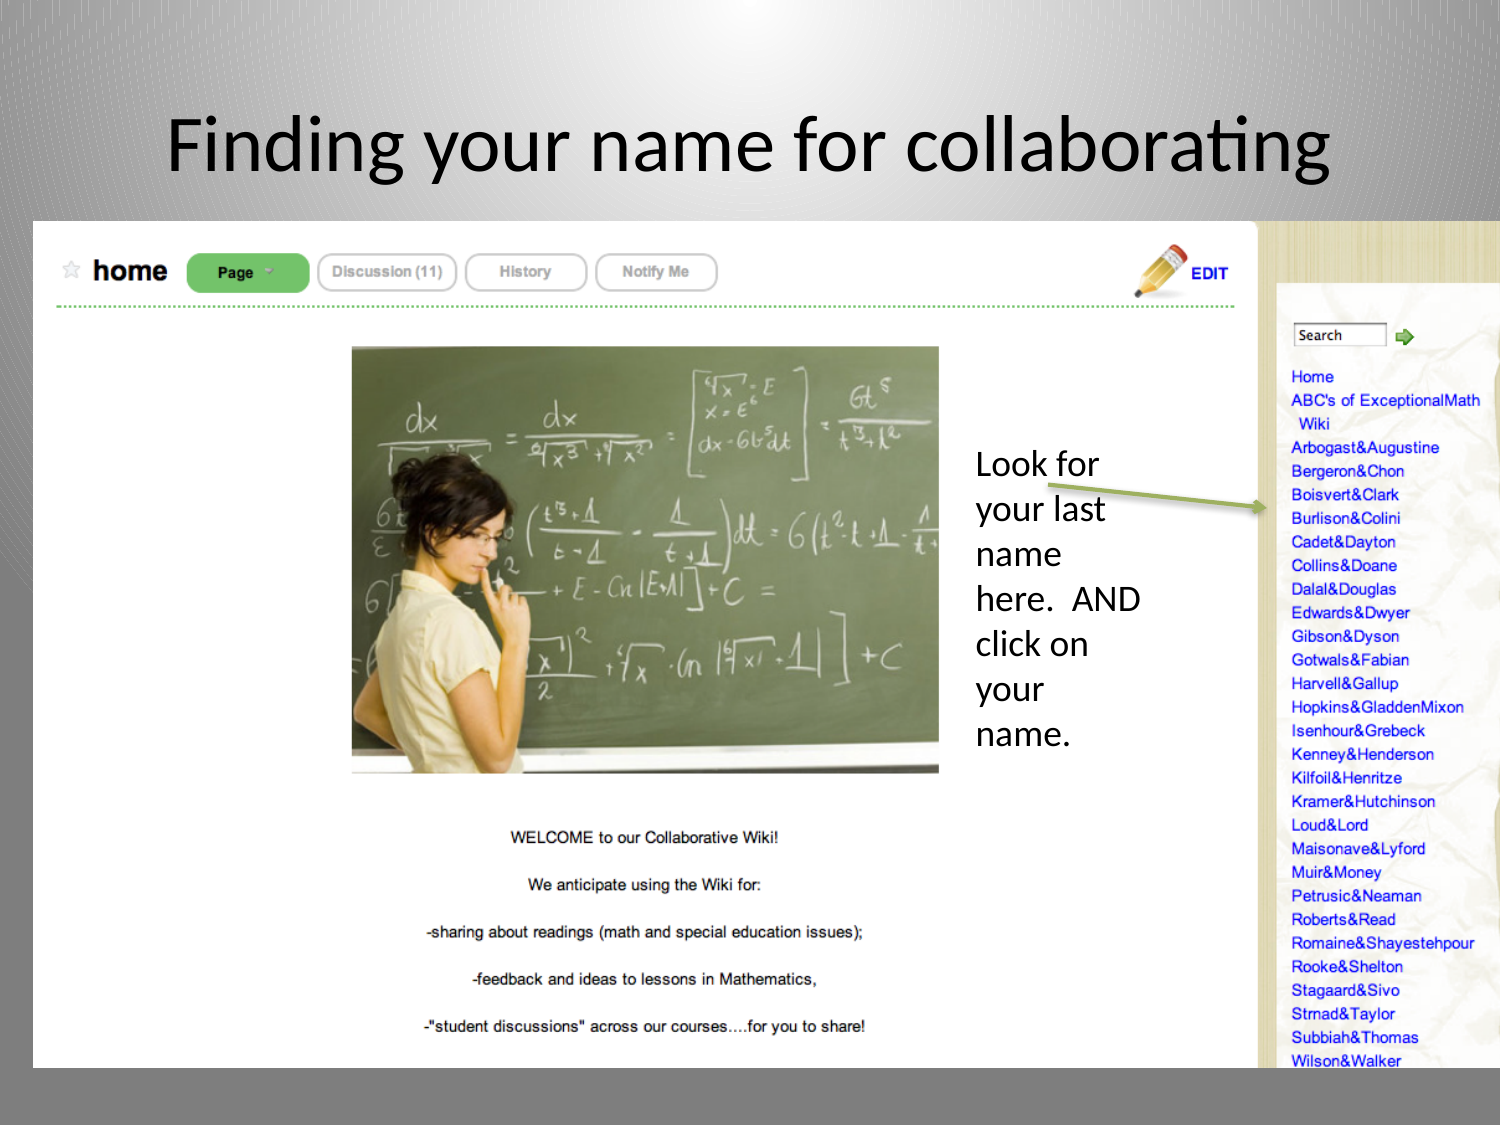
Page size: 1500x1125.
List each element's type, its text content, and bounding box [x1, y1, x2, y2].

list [0, 221, 1500, 1068]
title Finding your name for collaborating [75, 45, 1425, 218]
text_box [1047, 484, 1268, 509]
